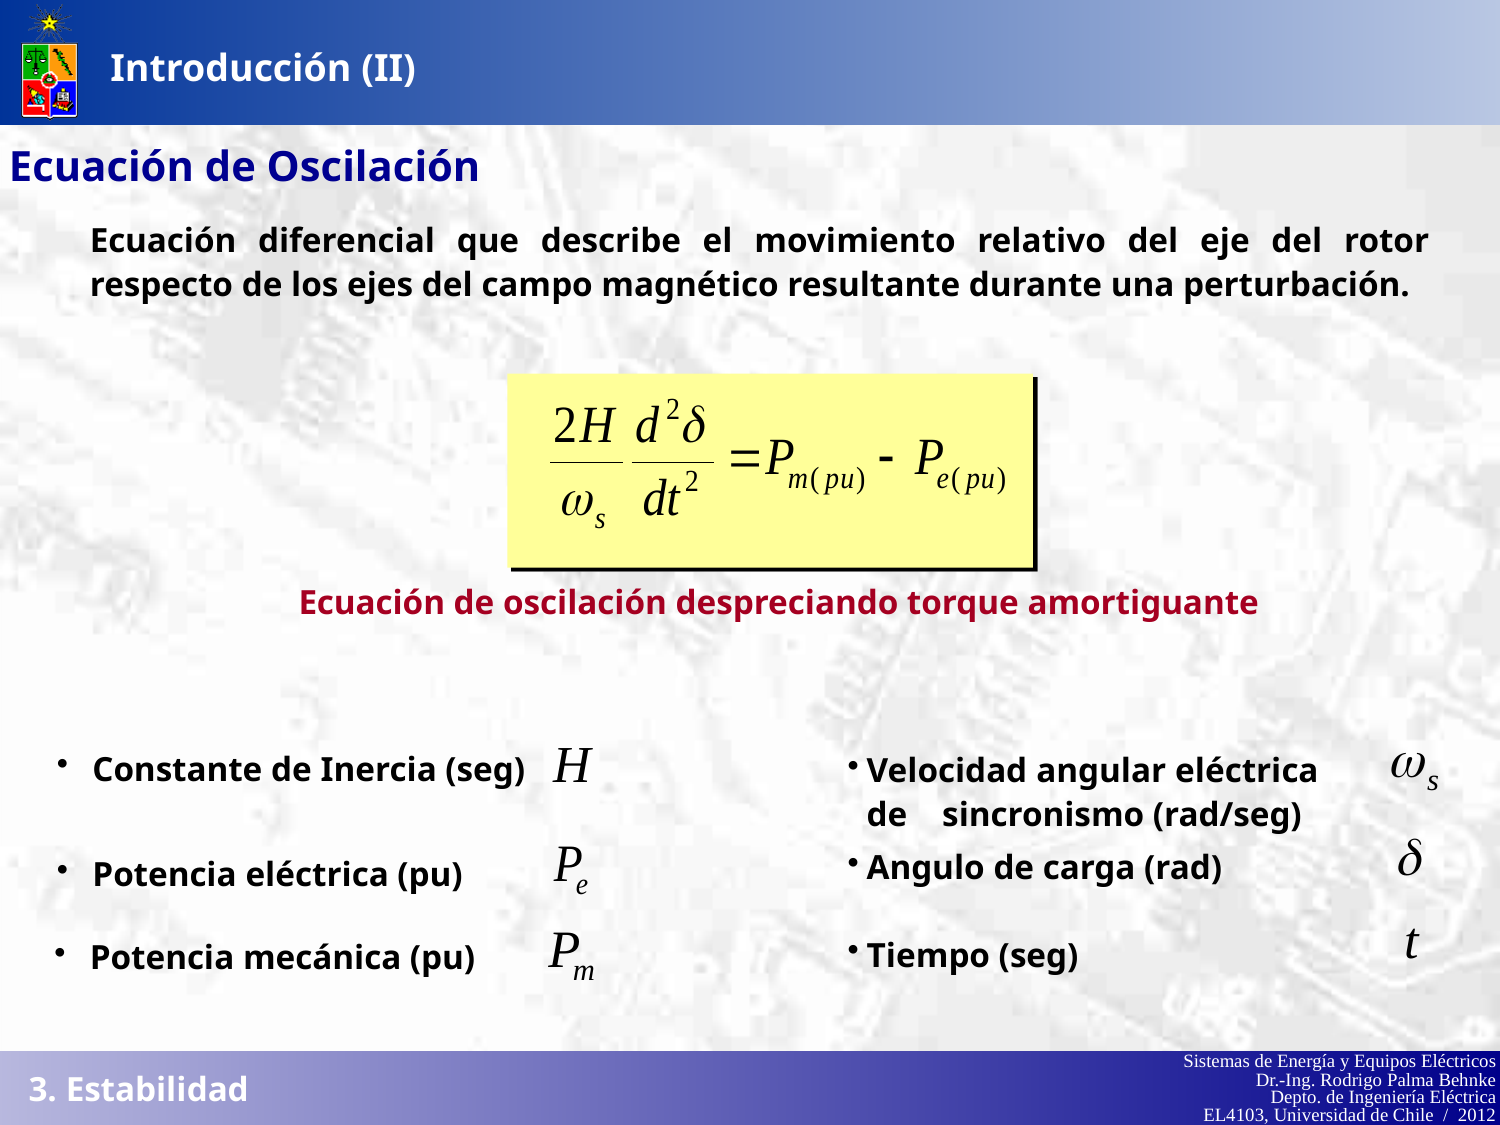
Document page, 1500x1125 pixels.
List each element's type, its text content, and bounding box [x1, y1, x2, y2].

text_box [507, 373, 1033, 568]
text_box Introducción (II) [95, 36, 1365, 97]
picture [0, 125, 1500, 1051]
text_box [541, 382, 1016, 541]
text_box Ecuación de oscilación despreciando torque amortiguante [283, 581, 1276, 661]
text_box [1397, 918, 1429, 972]
text_box Ecuación diferencial que describe el movimiento relativo del eje del rotor respecto de los ejes del campo magnético resultante durante una perturbación. [0, 208, 1447, 312]
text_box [538, 914, 605, 994]
picture [10, 0, 89, 124]
text_box Potencia eléctrica (pu) [2, 841, 539, 902]
text_box Angulo de carga (rad) [758, 834, 1334, 894]
text_box Ecuación de Oscilación [0, 141, 496, 208]
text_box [1389, 827, 1438, 889]
text_box Potencia mecánica (pu) [0, 924, 533, 984]
text_box Tiempo (seg) [758, 922, 1334, 982]
text_box Constante de Inercia (seg) [2, 736, 540, 796]
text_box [1383, 724, 1450, 804]
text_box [543, 734, 605, 792]
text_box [545, 828, 598, 908]
text_box Velocidad angular eléctrica de sincronismo (rad/seg) [758, 738, 1334, 834]
text_box 3. Estabilidad [13, 1071, 1283, 1115]
